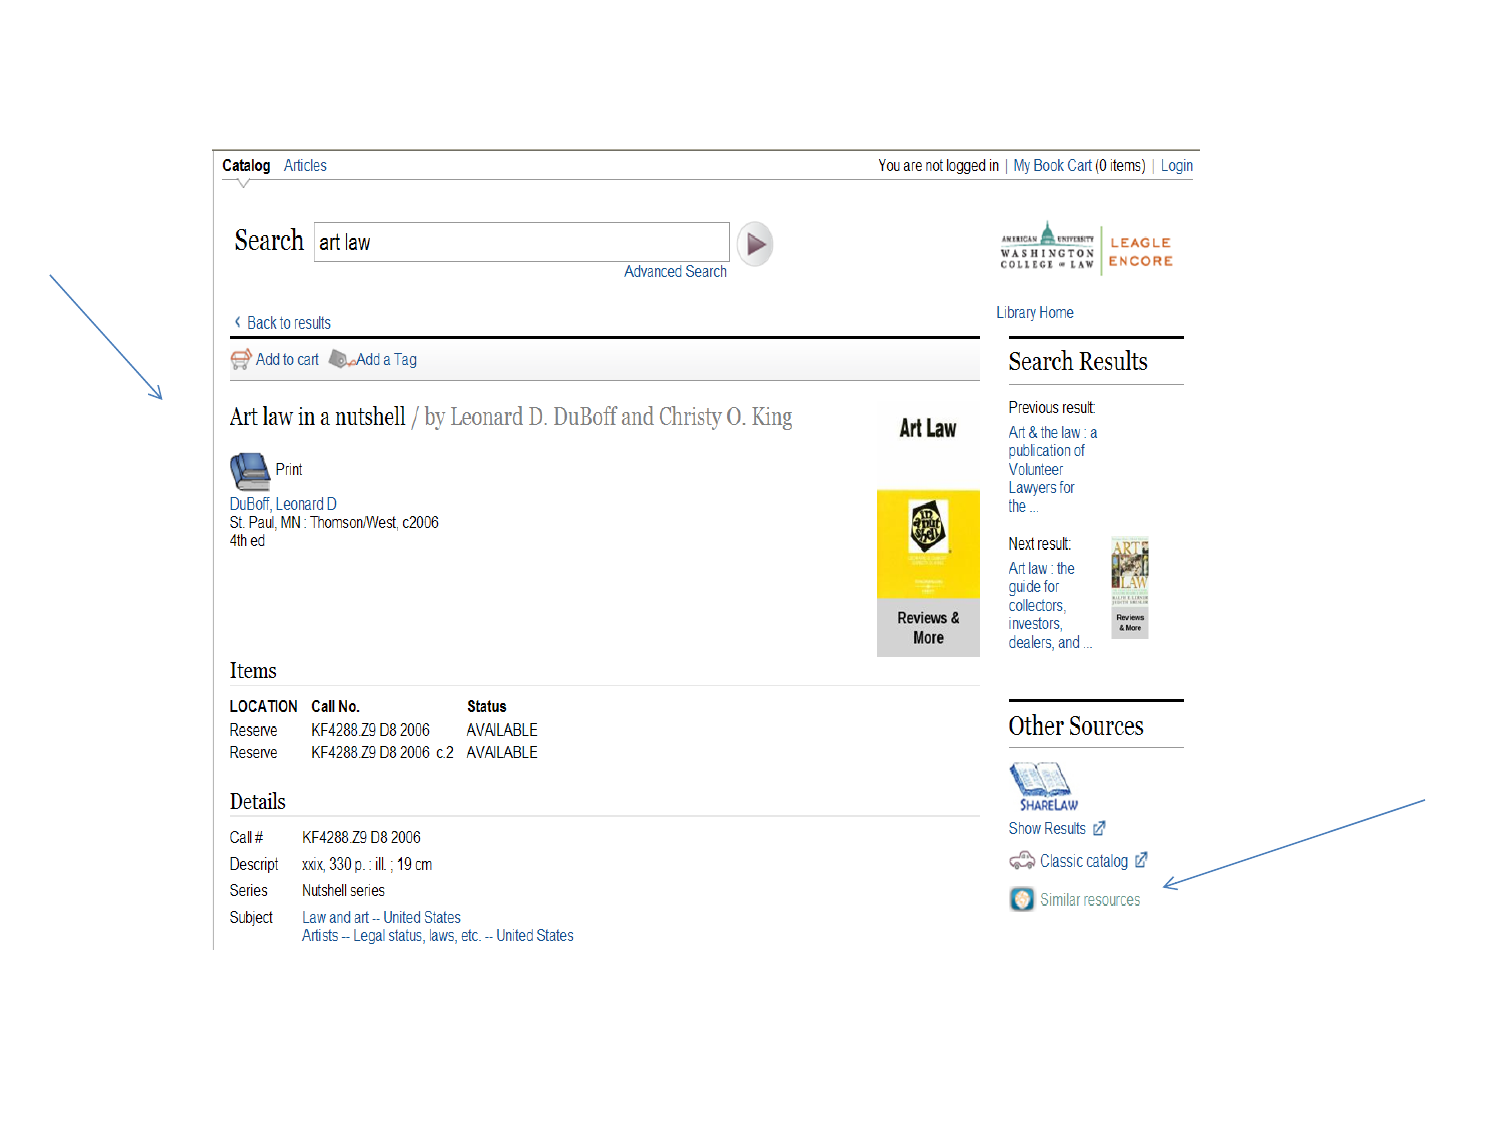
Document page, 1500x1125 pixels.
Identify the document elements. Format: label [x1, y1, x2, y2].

text_box [49, 274, 163, 401]
picture [212, 149, 1201, 951]
text_box [1162, 799, 1426, 888]
